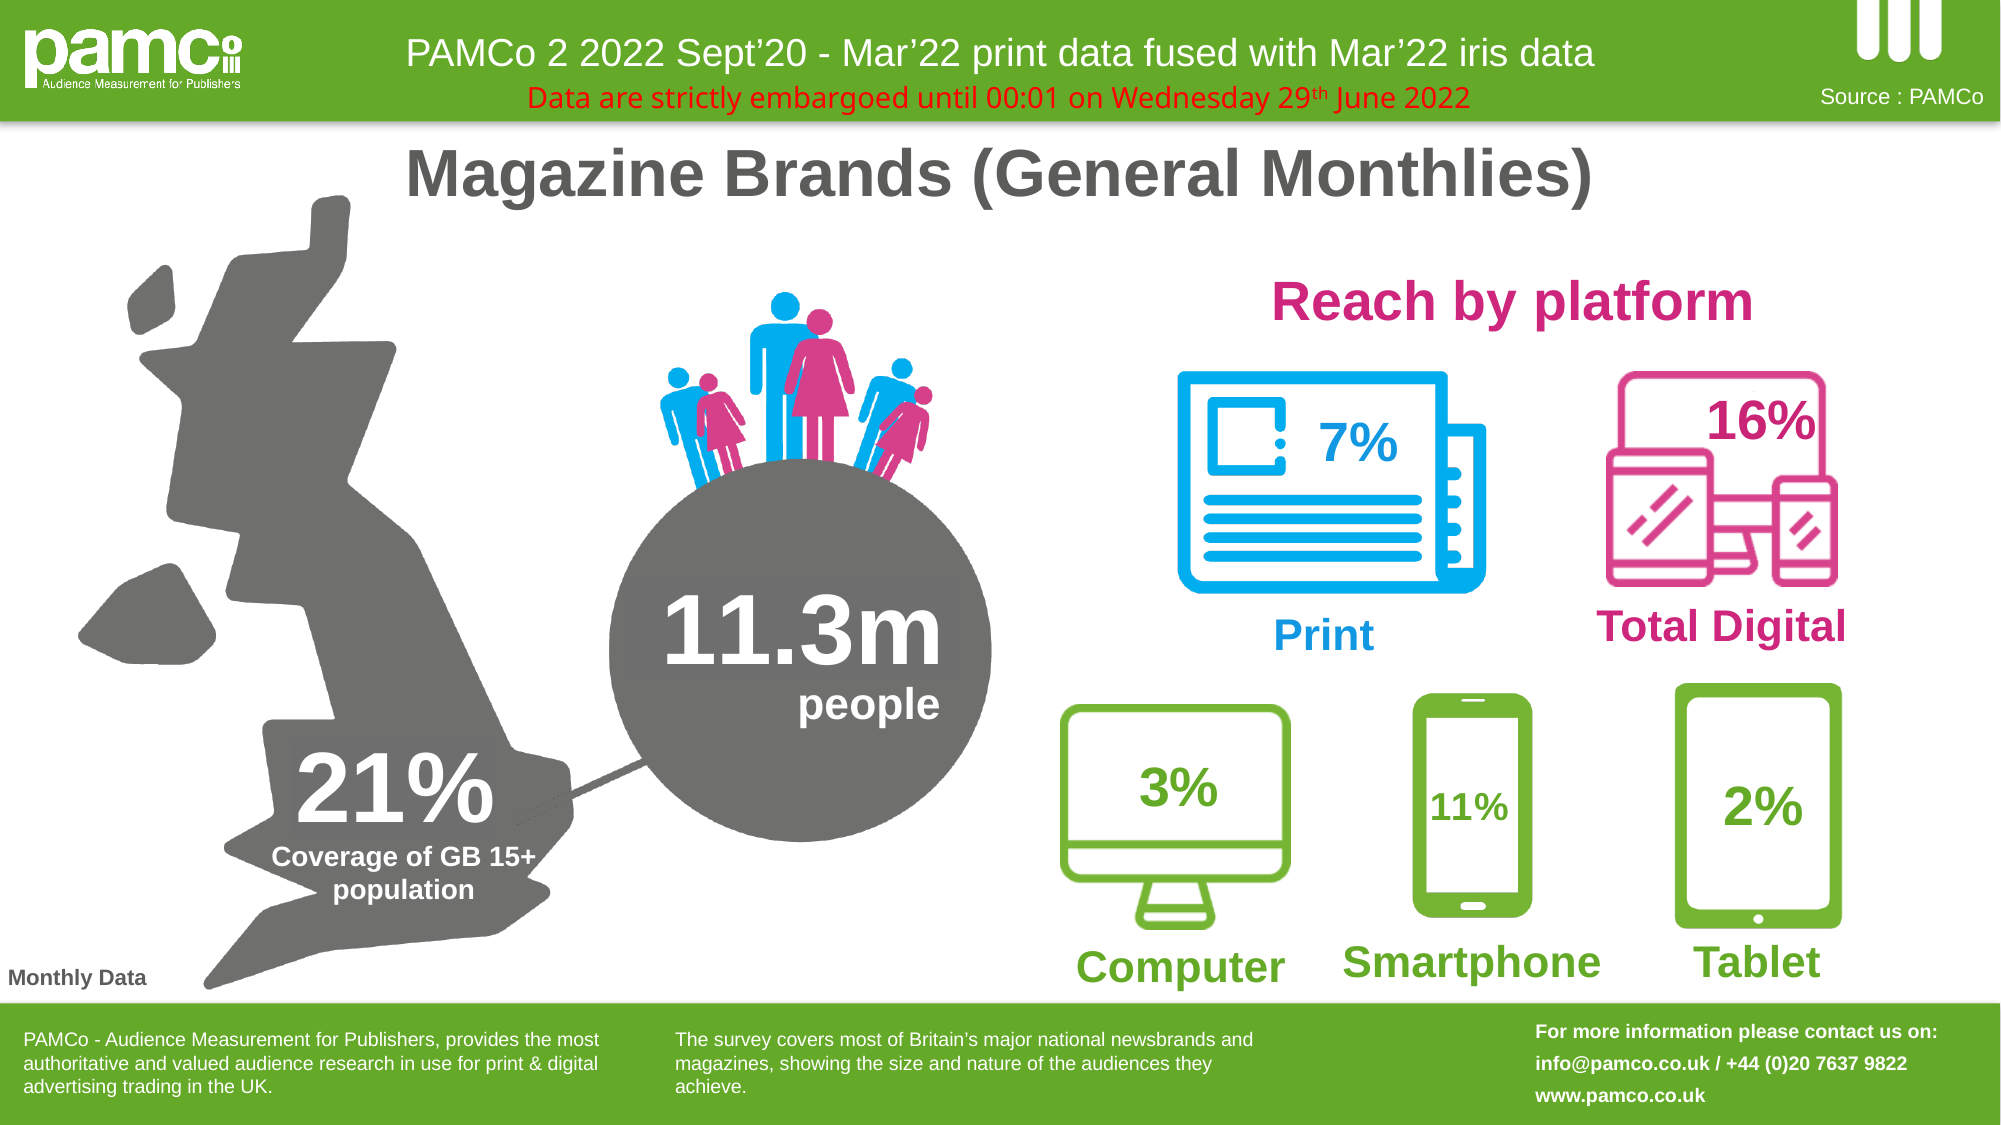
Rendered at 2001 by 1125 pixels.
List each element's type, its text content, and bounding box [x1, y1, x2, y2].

picture [1380, 644, 1565, 944]
picture [1142, 326, 1521, 636]
picture [1341, 631, 1350, 636]
picture [1654, 655, 1862, 950]
picture [1282, 624, 1295, 634]
picture [1060, 704, 1291, 930]
picture [55, 218, 1011, 1017]
picture [1850, 0, 1944, 108]
picture [23, 26, 243, 90]
text_box Magazine Brands (General Monthlies) [0, 122, 2000, 218]
picture [1606, 371, 1838, 587]
